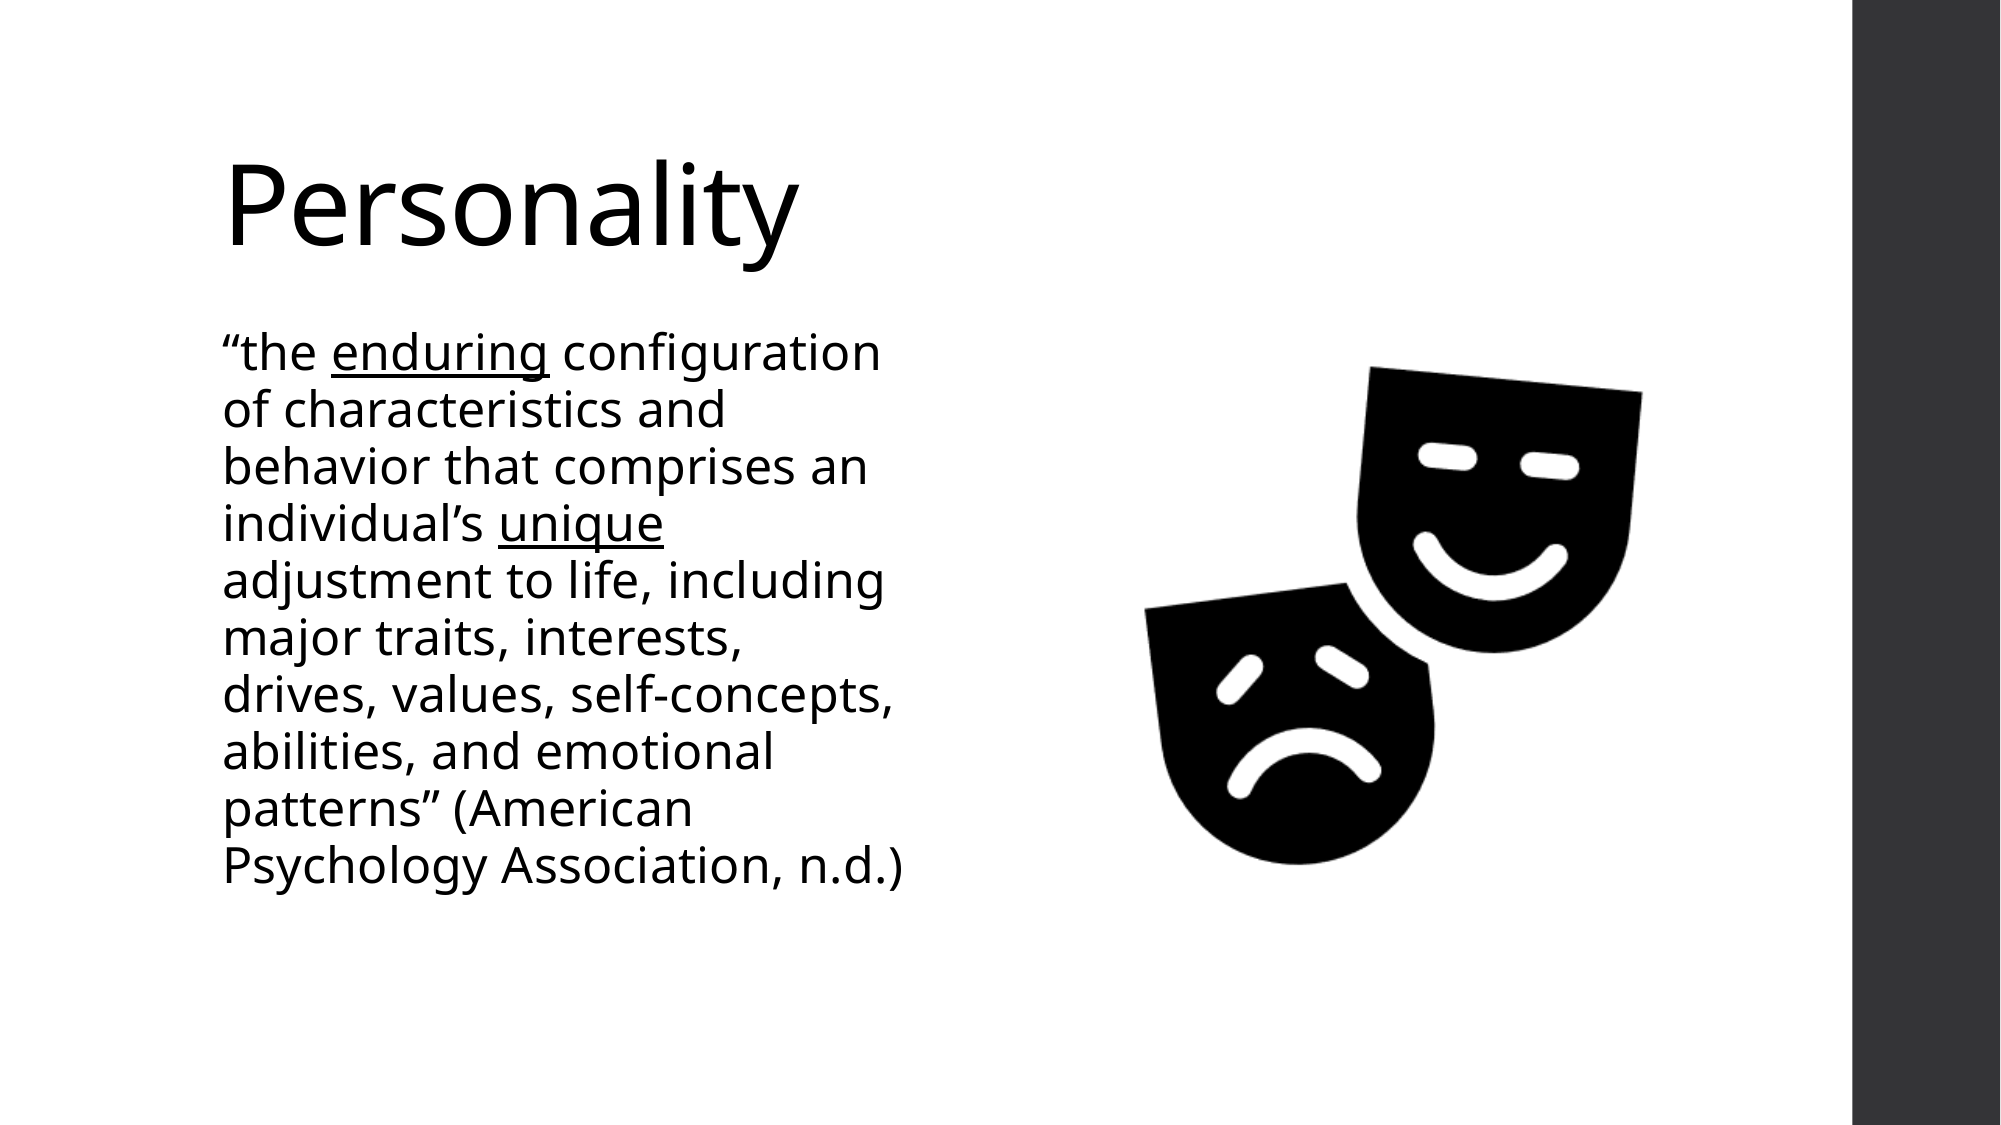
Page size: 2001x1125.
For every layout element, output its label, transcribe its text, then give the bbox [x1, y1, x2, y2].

picture [1095, 316, 1694, 915]
title Personality [206, 60, 1797, 278]
list “the enduring configuration of characteristics and behavior that comprises an individual’s unique adjustment to life, including major traits, interests, drives, values, self-concepts, abilities, and emotional patterns” (American Psychology Association, n.d.) [206, 317, 929, 1014]
